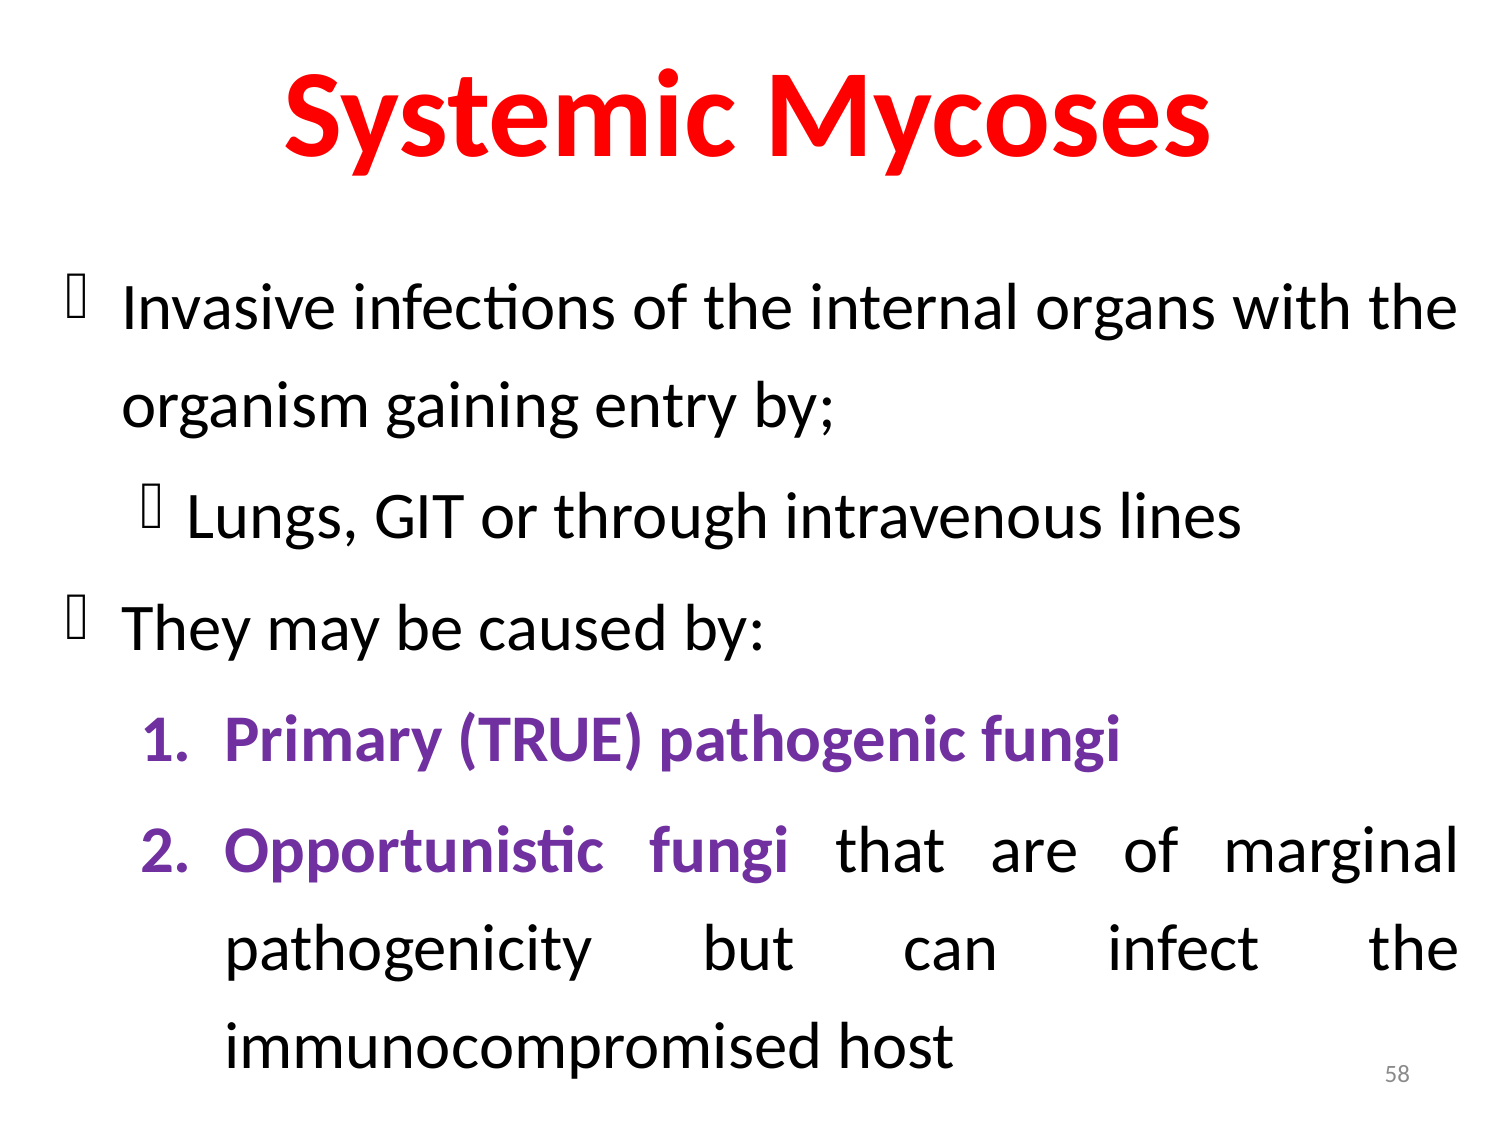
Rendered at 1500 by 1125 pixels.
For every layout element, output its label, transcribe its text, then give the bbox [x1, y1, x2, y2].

title Systemic Mycoses [50, 37, 1475, 175]
footer [512, 1042, 988, 1103]
list Invasive infections of the internal organs with the organism gaining entry by; Lungs, GIT or through intravenous lines They may be caused by: Primary (TRUE) pathogenic fungi Opportunistic fungi that are of marginal pathogenicity but can infect the immunocompromised host [50, 237, 1475, 1100]
slide_number 58 [1074, 1042, 1425, 1103]
